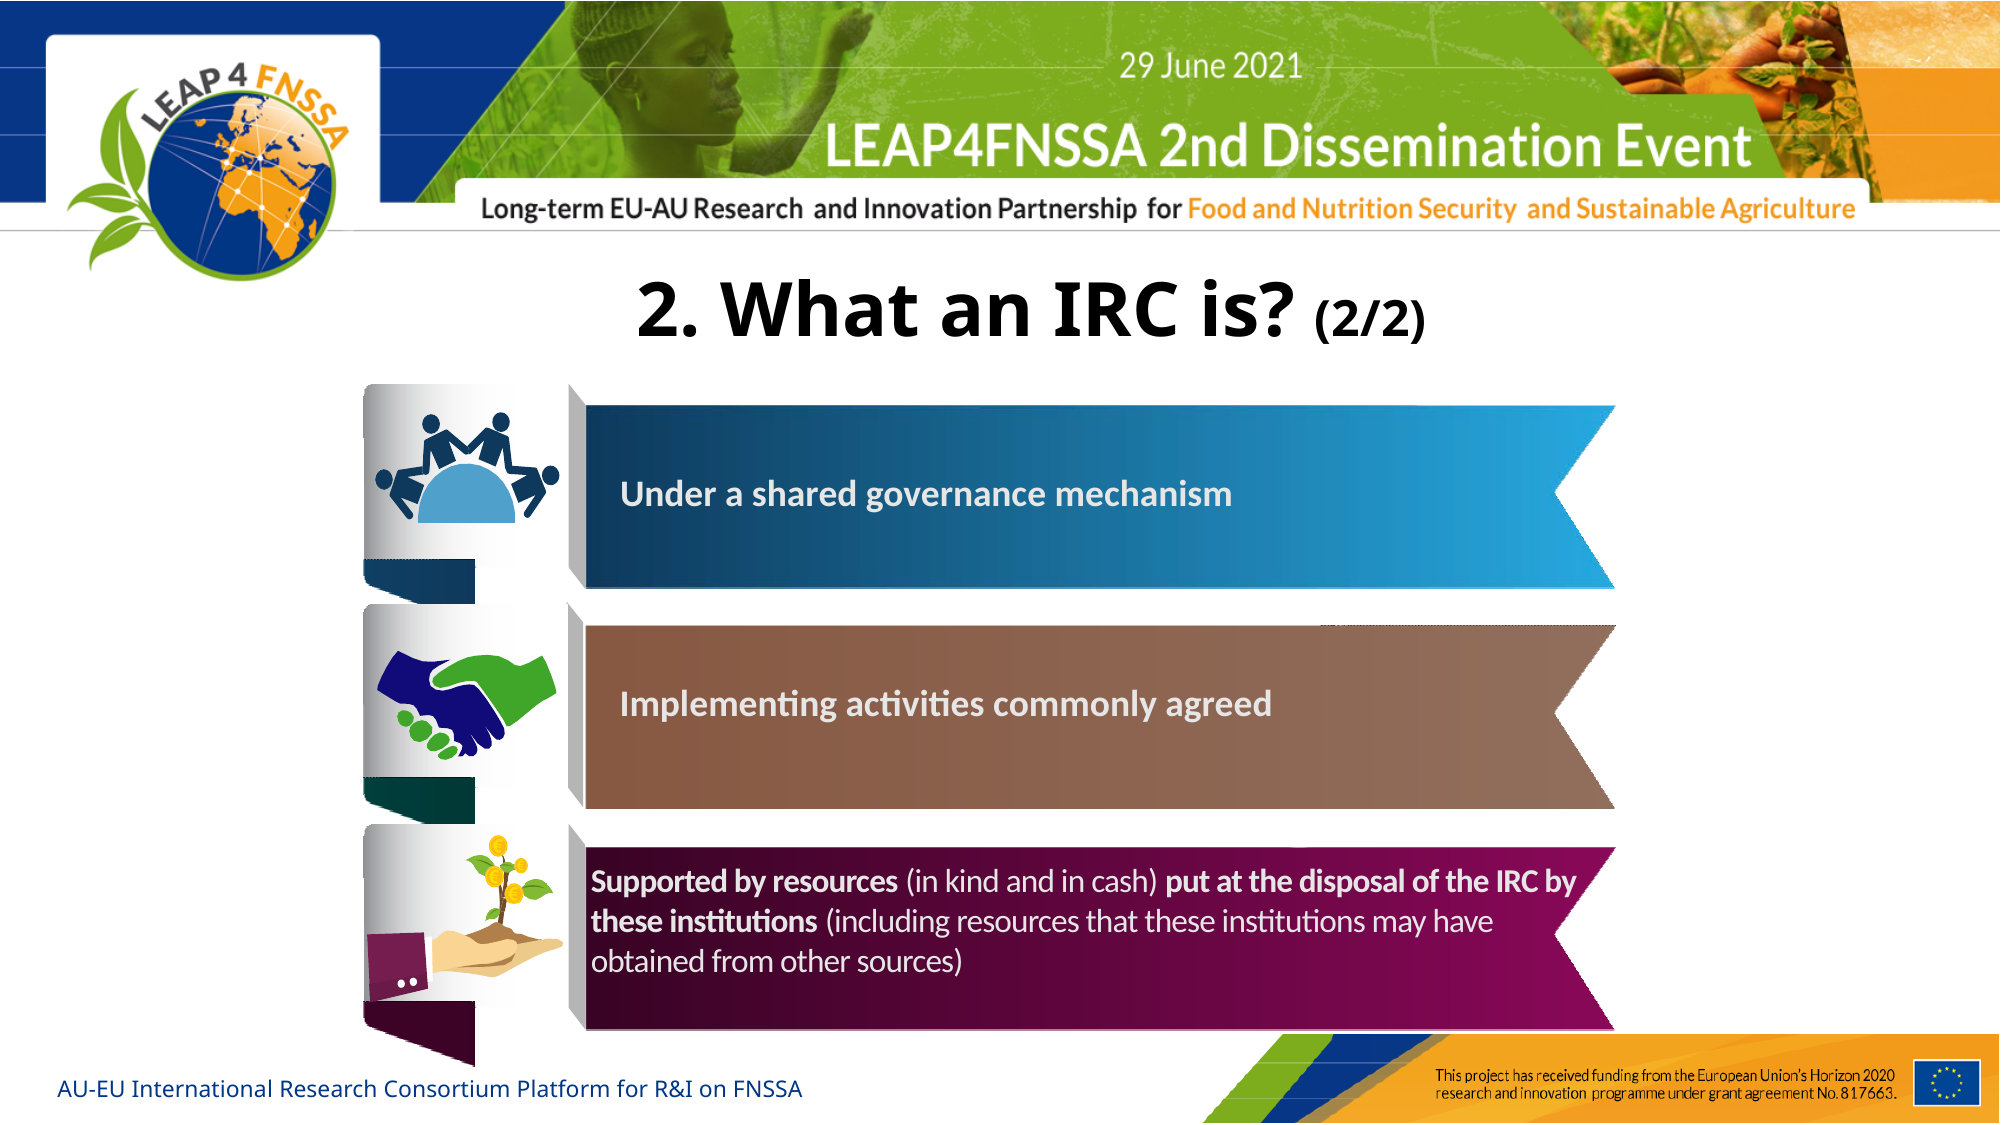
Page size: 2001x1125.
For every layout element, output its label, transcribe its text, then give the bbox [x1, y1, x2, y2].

picture [498, 1034, 1999, 1123]
text_box AU-EU International Research Consortium Platform for R&I on FNSSA [27, 1067, 990, 1110]
title 2. What an IRC is? (2/2) [393, 199, 1690, 344]
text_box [363, 383, 1616, 1067]
picture [0, 1, 2000, 334]
